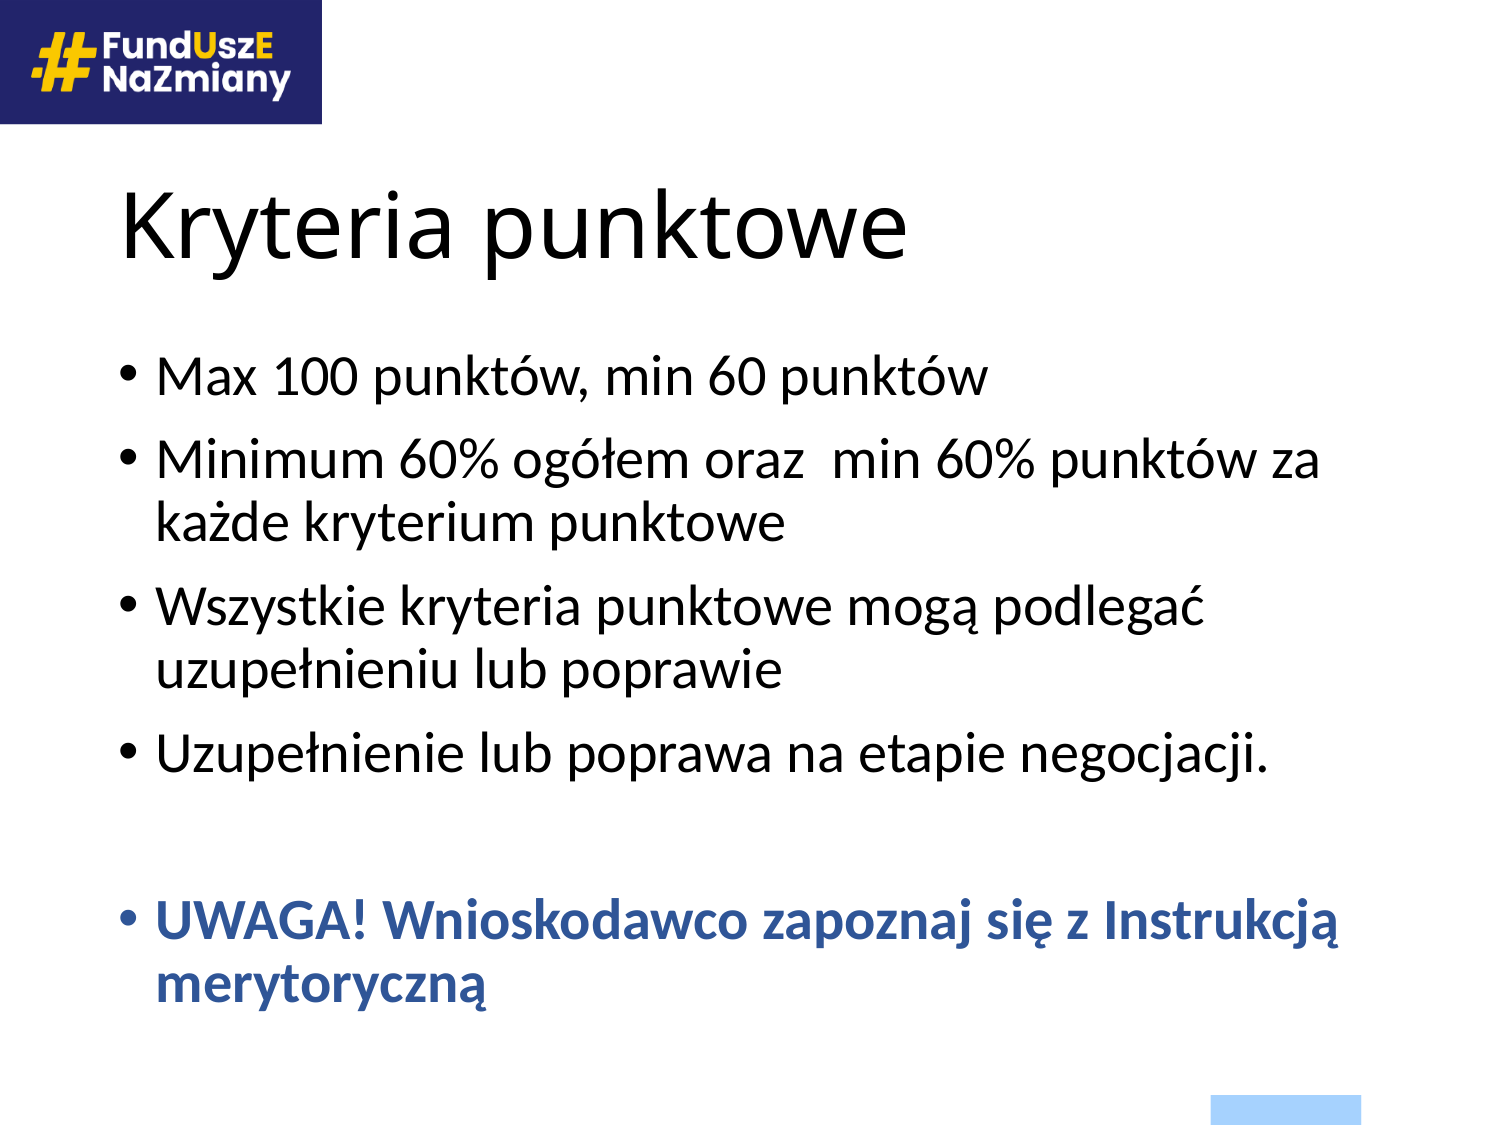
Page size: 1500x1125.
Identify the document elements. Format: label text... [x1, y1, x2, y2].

list Max 100 punktów, min 60 punktów Minimum 60% ogółem oraz min 60% punktów za każde kryterium punktowe Wszystkie kryteria punktowe mogą podlegać uzupełnieniu lub poprawie Uzupełnienie lub poprawa na etapie negocjacji. UWAGA! Wnioskodawco zapoznaj się z Instrukcją merytoryczną [103, 337, 1397, 1048]
picture [0, 0, 1500, 1125]
title Kryteria punktowe [103, 139, 1397, 319]
